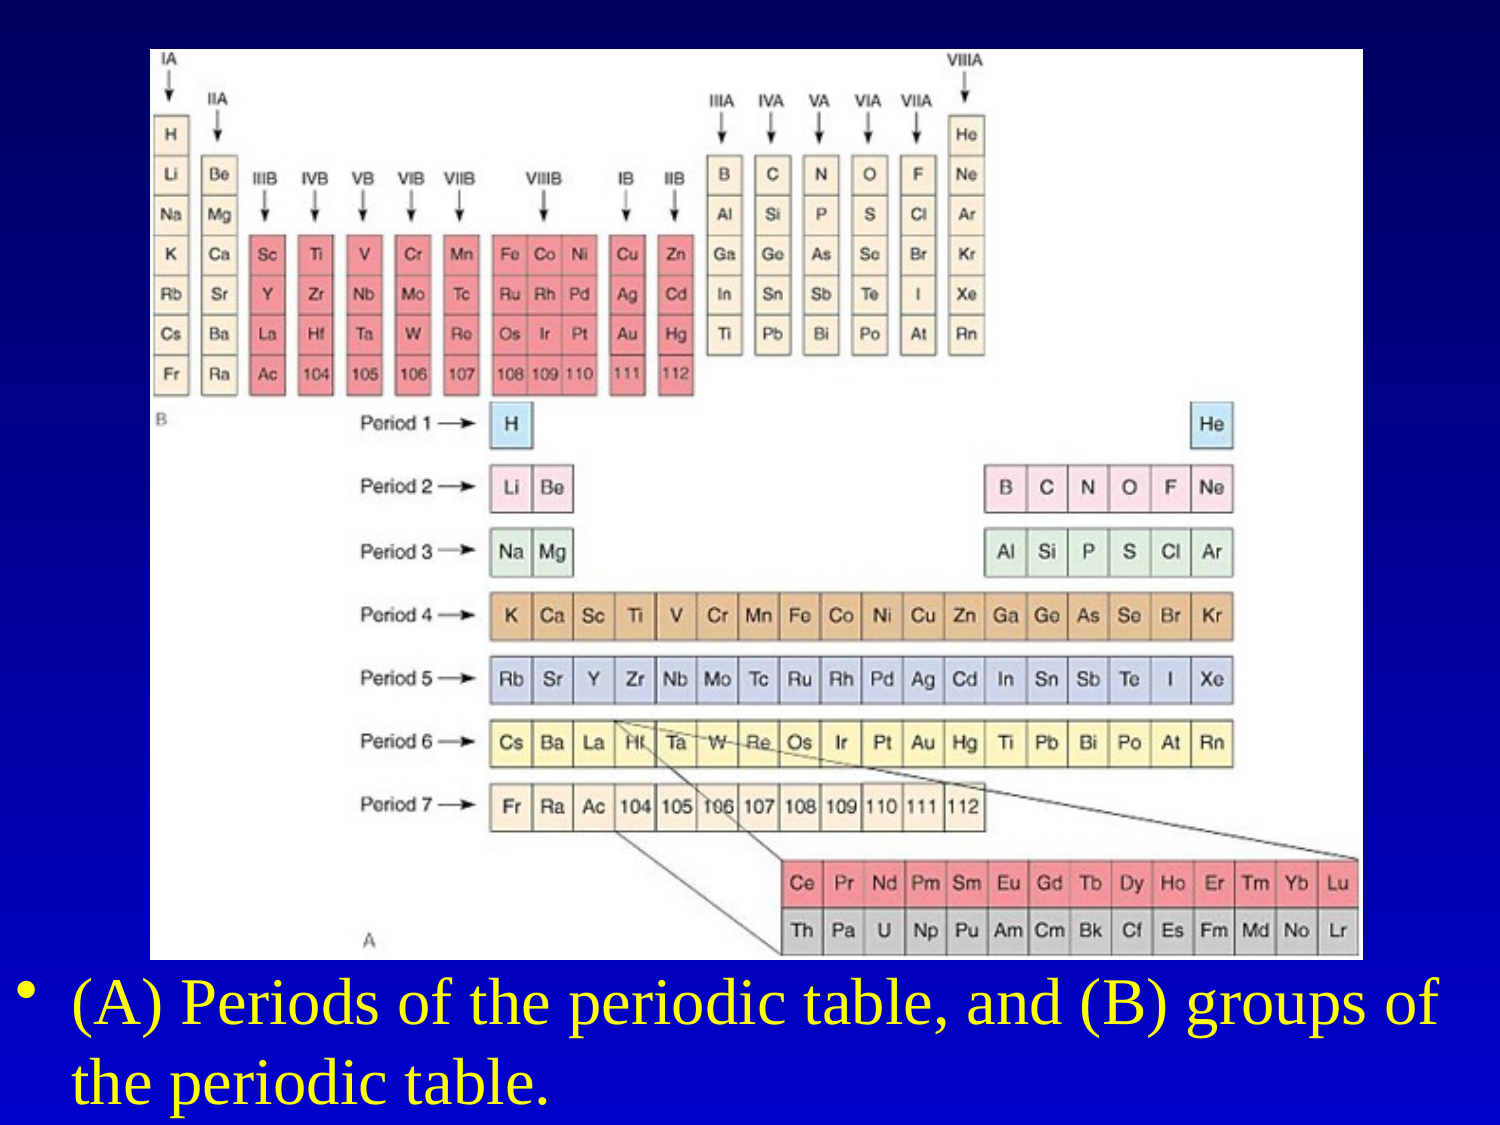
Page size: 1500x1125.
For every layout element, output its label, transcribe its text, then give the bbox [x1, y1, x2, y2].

list (A) Periods of the periodic table, and (B) groups of the periodic table. [0, 949, 1500, 1125]
picture [149, 49, 1363, 960]
